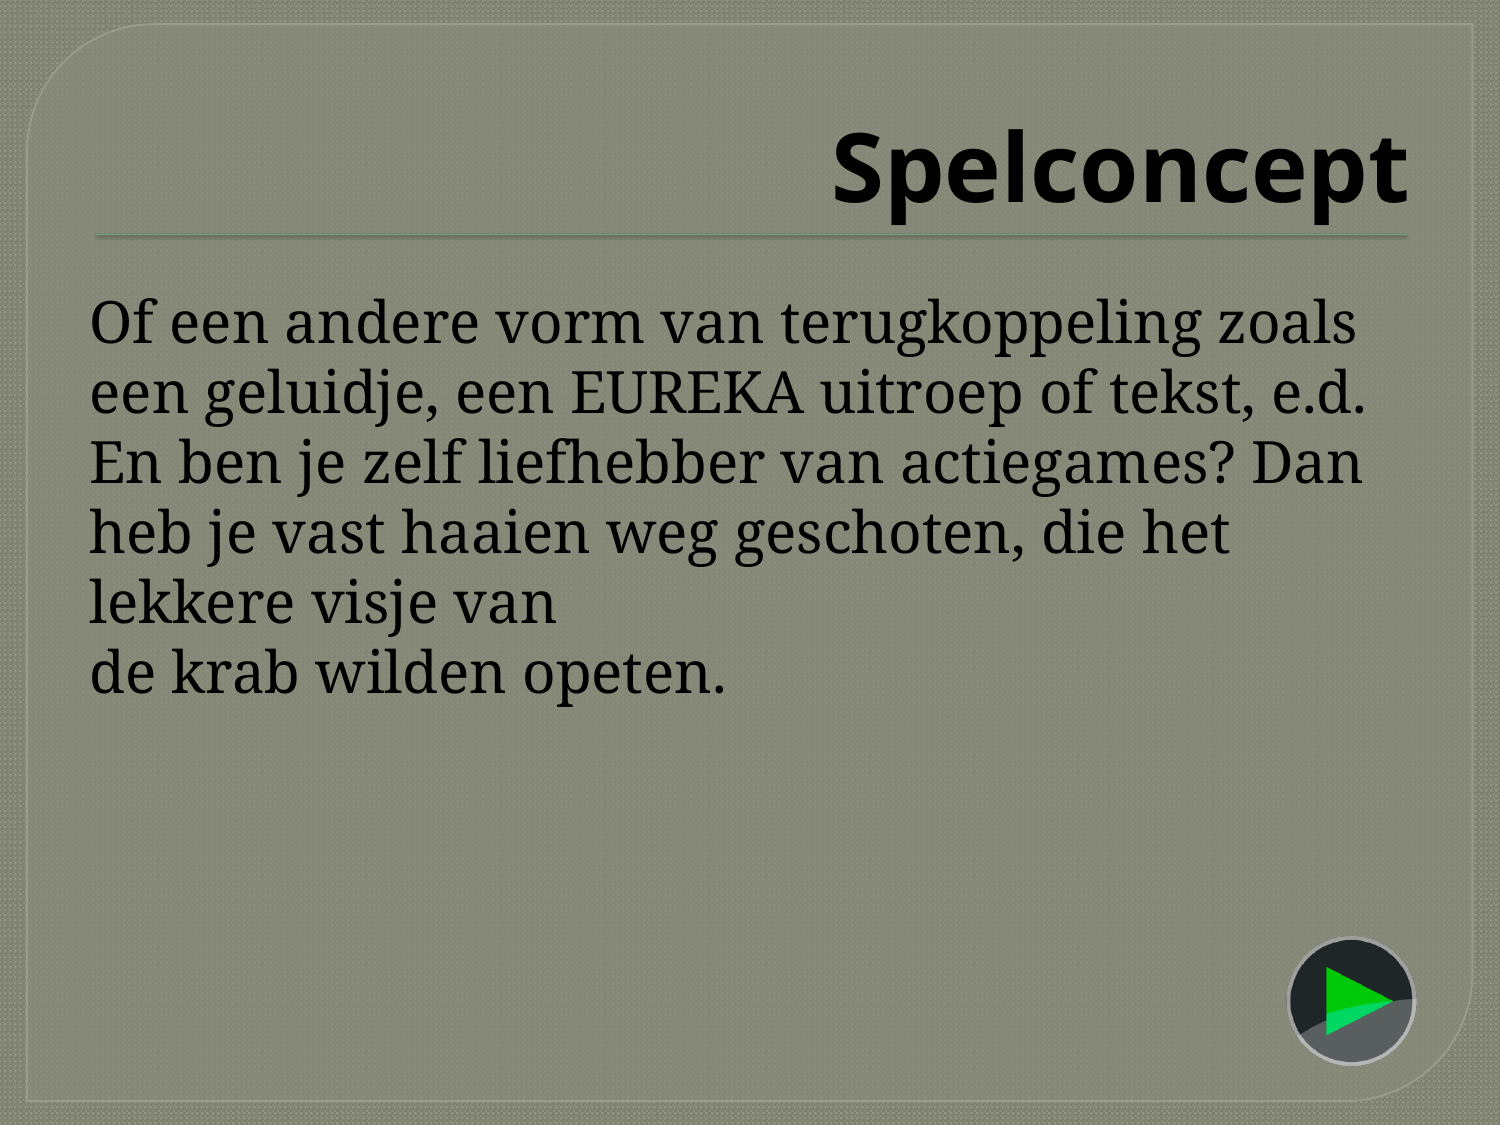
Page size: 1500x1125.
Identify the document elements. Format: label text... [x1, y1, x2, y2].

title Spelconcept [75, 41, 1425, 208]
list Of een andere vorm van terugkoppeling zoals een geluidje, een EUREKA uitroep of tekst, e.d. En ben je zelf liefhebber van actiegames? Dan heb je vast haaien weg geschoten, die het lekkere visje van de krab wilden opeten. [75, 208, 1436, 1106]
picture [1269, 917, 1434, 1083]
